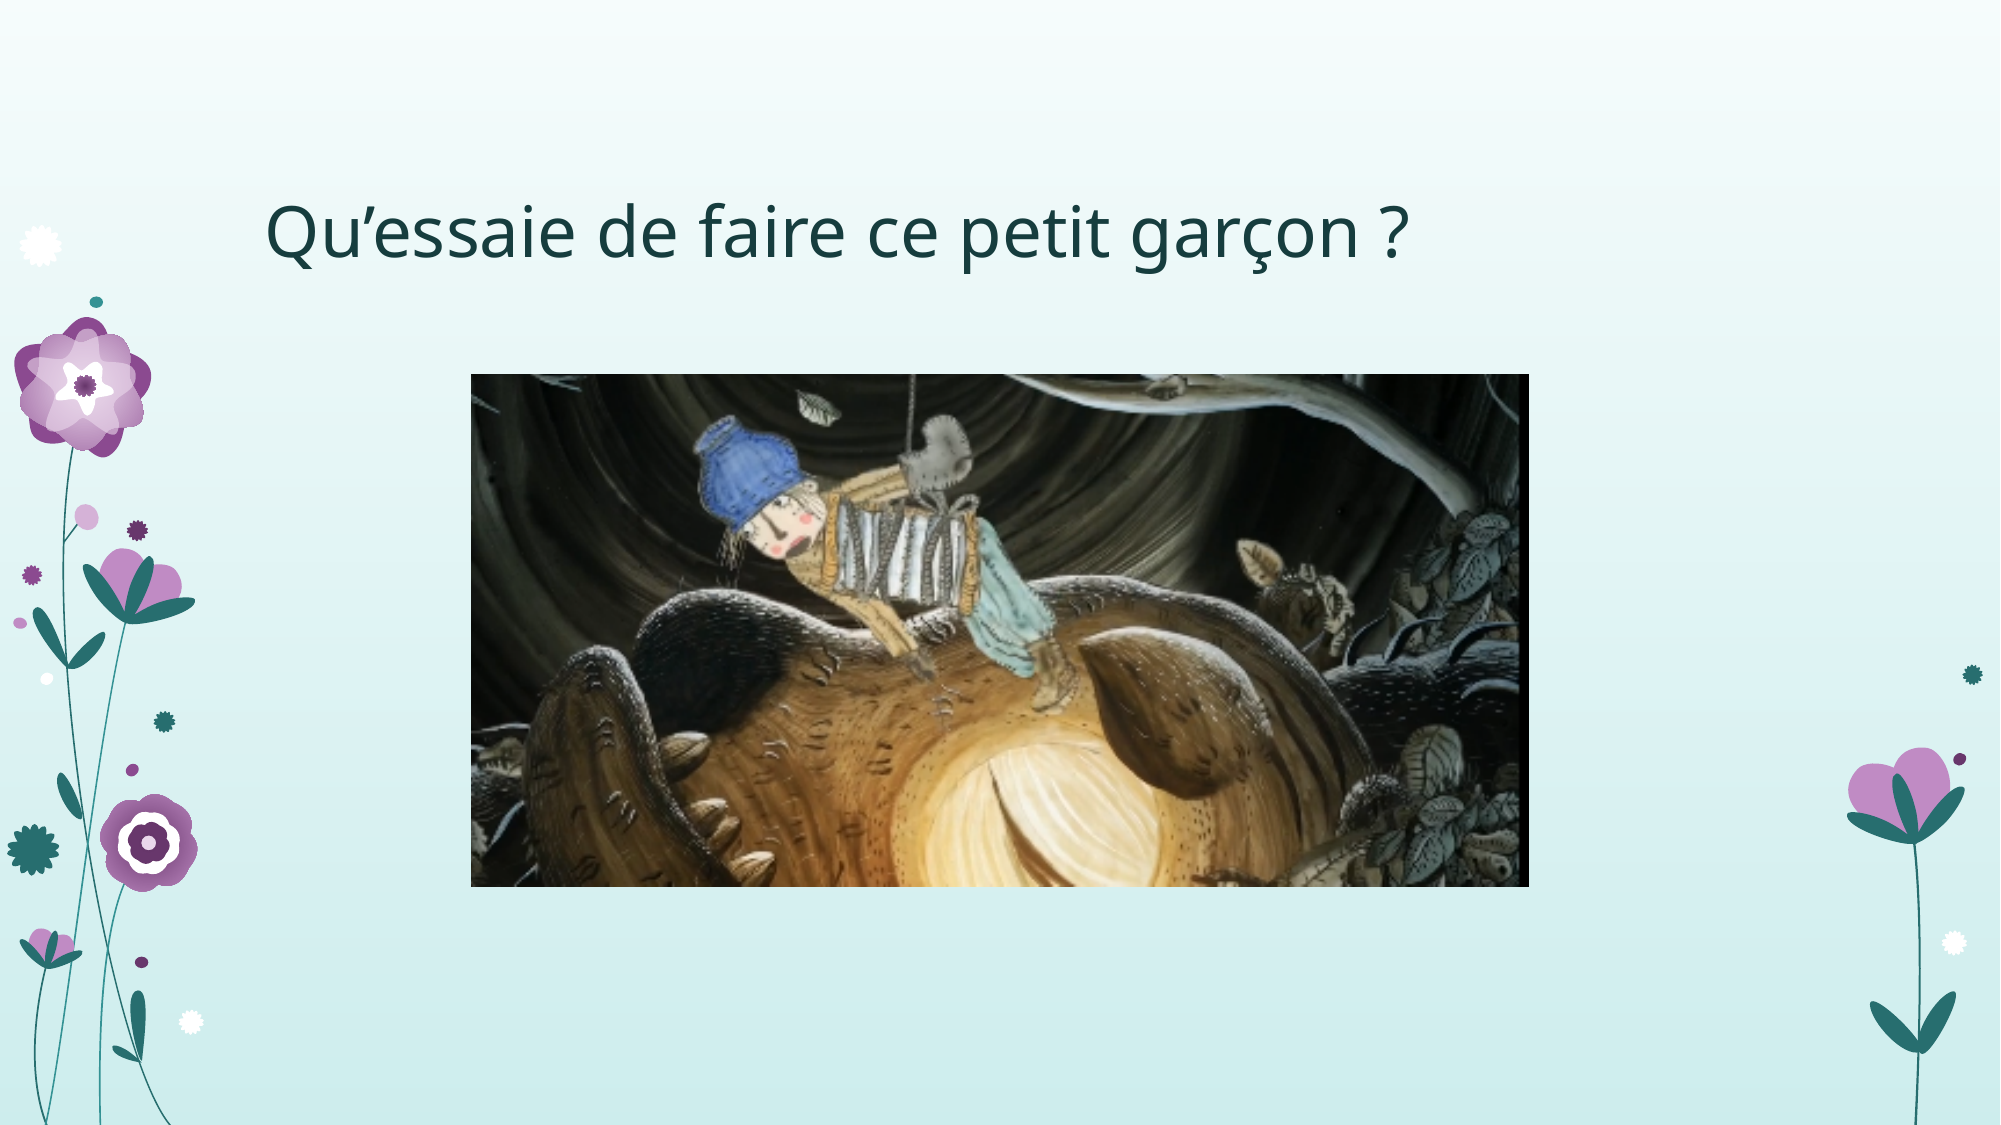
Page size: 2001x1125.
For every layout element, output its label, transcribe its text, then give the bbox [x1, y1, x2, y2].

title Qu’essaie de faire ce petit garçon ? [249, 92, 1750, 281]
picture [471, 374, 1529, 887]
